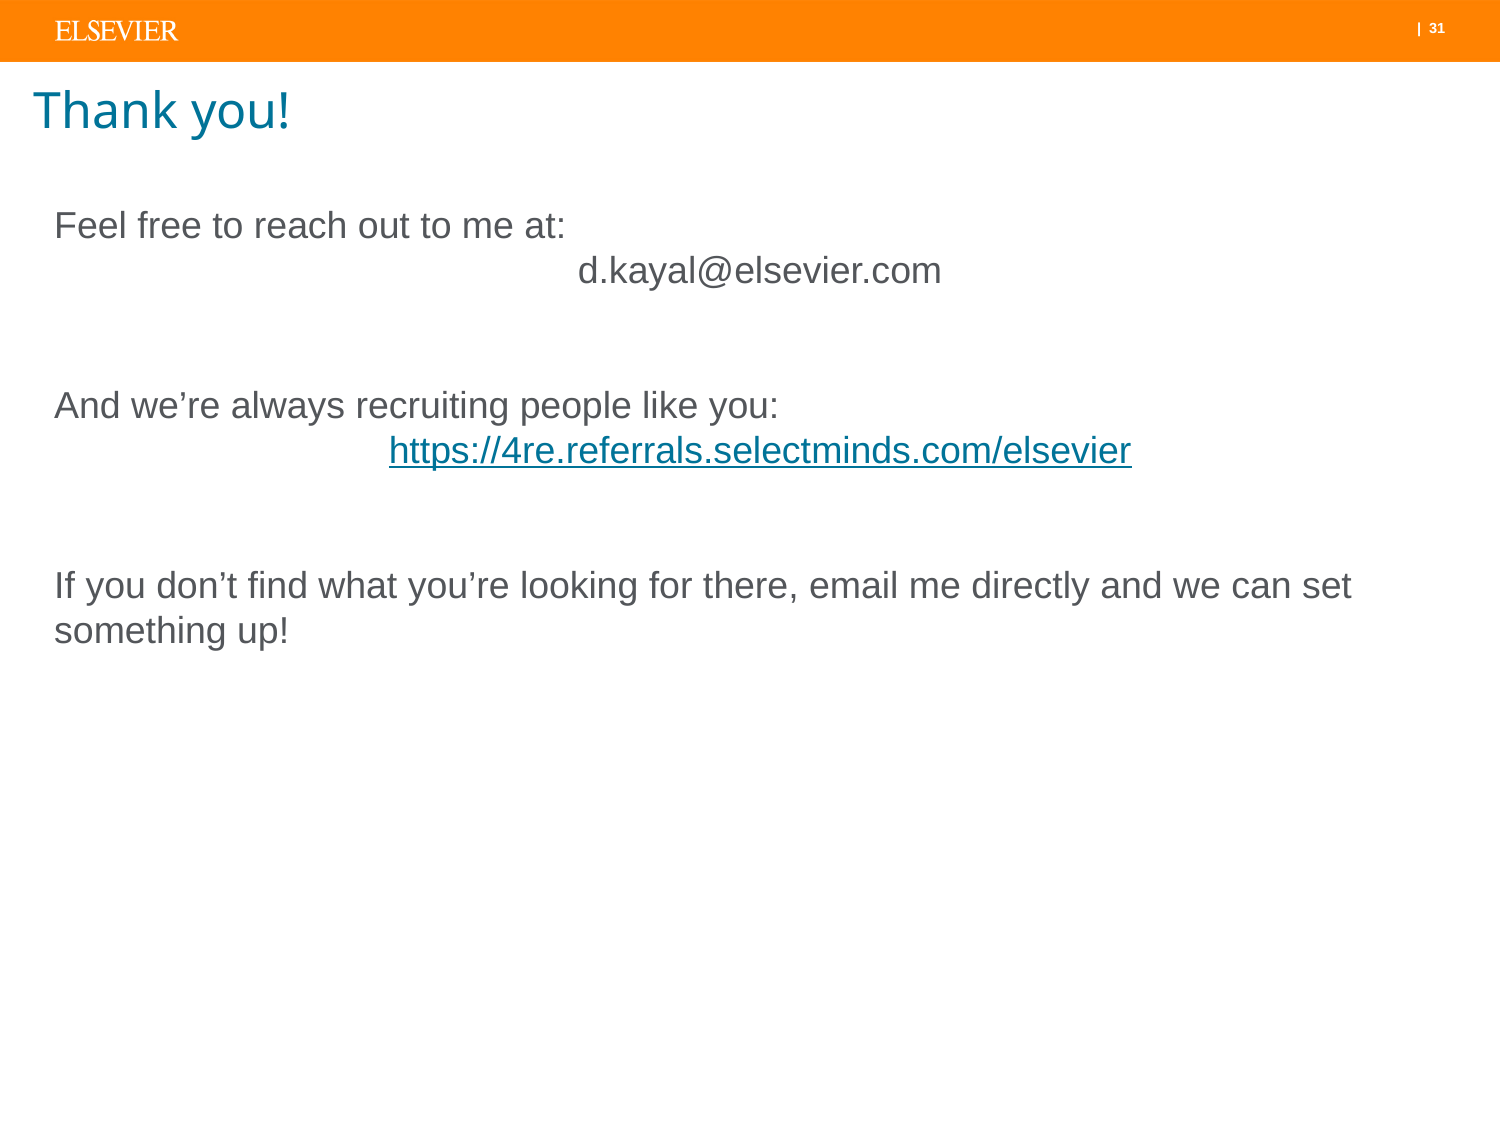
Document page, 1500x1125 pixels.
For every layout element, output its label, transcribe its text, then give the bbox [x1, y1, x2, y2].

title Thank you! [19, 73, 1376, 143]
text_box Feel free to reach out to me at: d.kayal@elsevier.com And we’re always recruiting people like you: https://4re.referrals.selectminds.com/elsevier If you don’t find what you’re looking for there, email me directly and we can set something up! [39, 193, 1481, 659]
picture [0, 0, 1500, 62]
